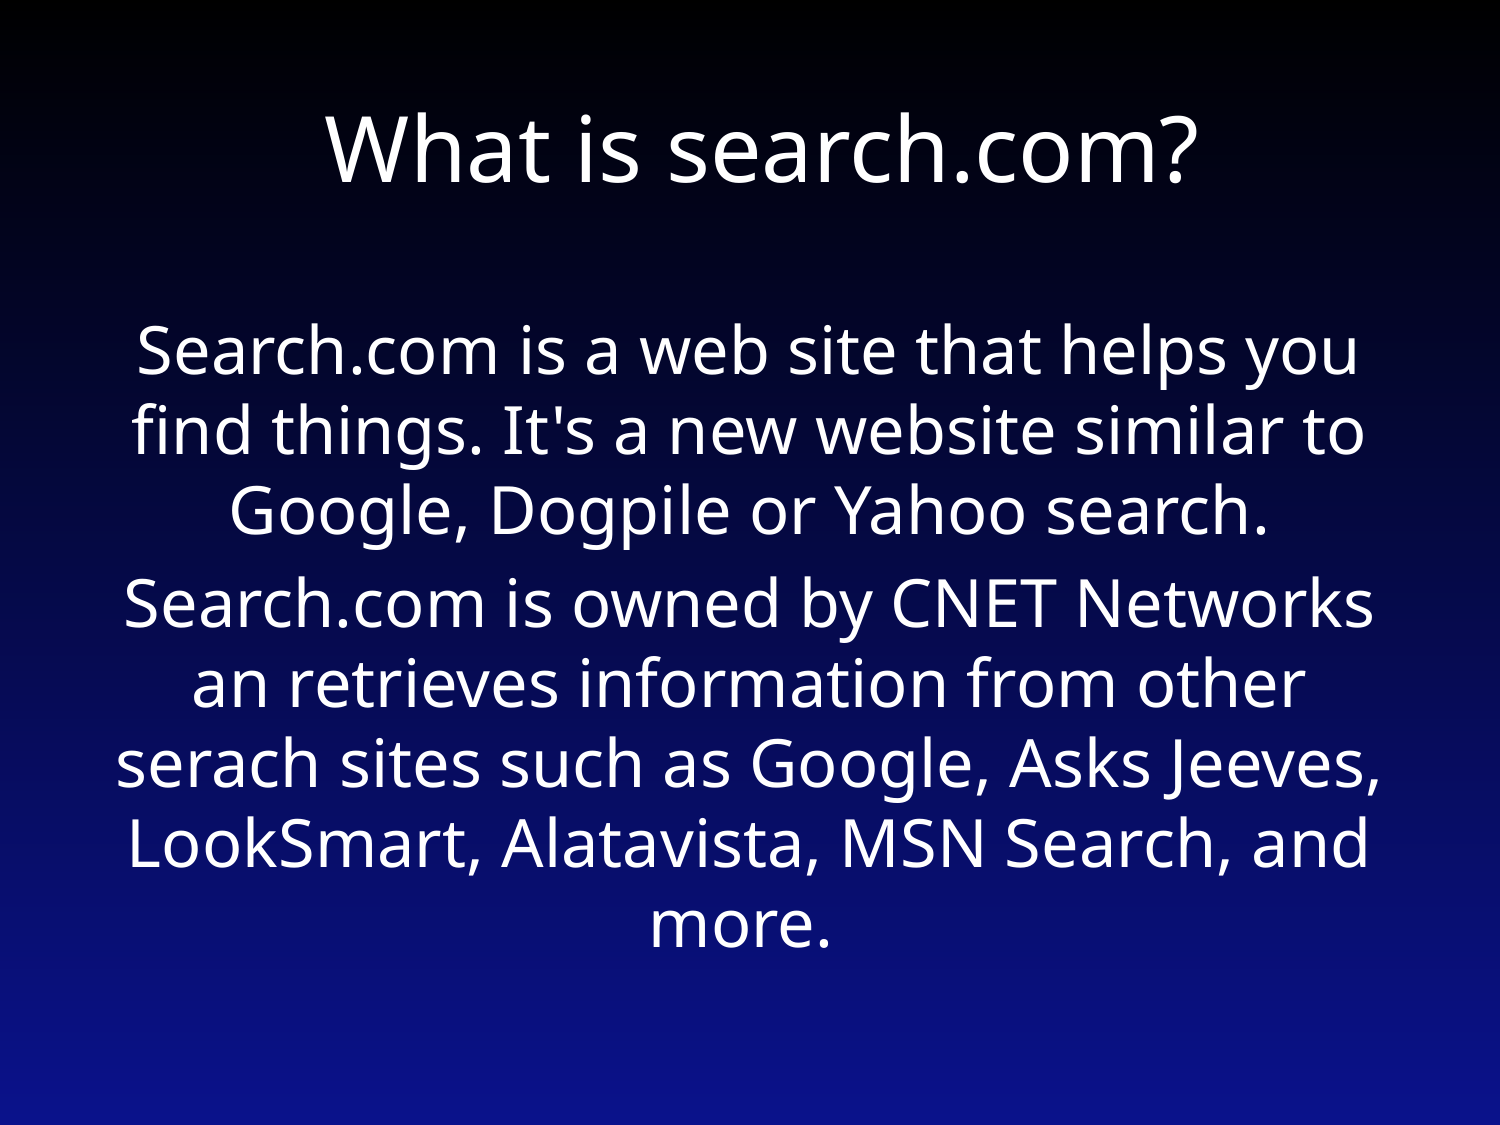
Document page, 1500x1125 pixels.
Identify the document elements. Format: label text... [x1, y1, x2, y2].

title What is search.com? [125, 24, 1400, 267]
subtitle Search.com is a web site that helps you find things. It's a new website similar to Google, Dogpile or Yahoo search. Search.com is owned by CNET Networks an retrieves information from other serach sites such as Google, Asks Jeeves, LookSmart, Alatavista, MSN Search, and more. [99, 299, 1400, 1038]
